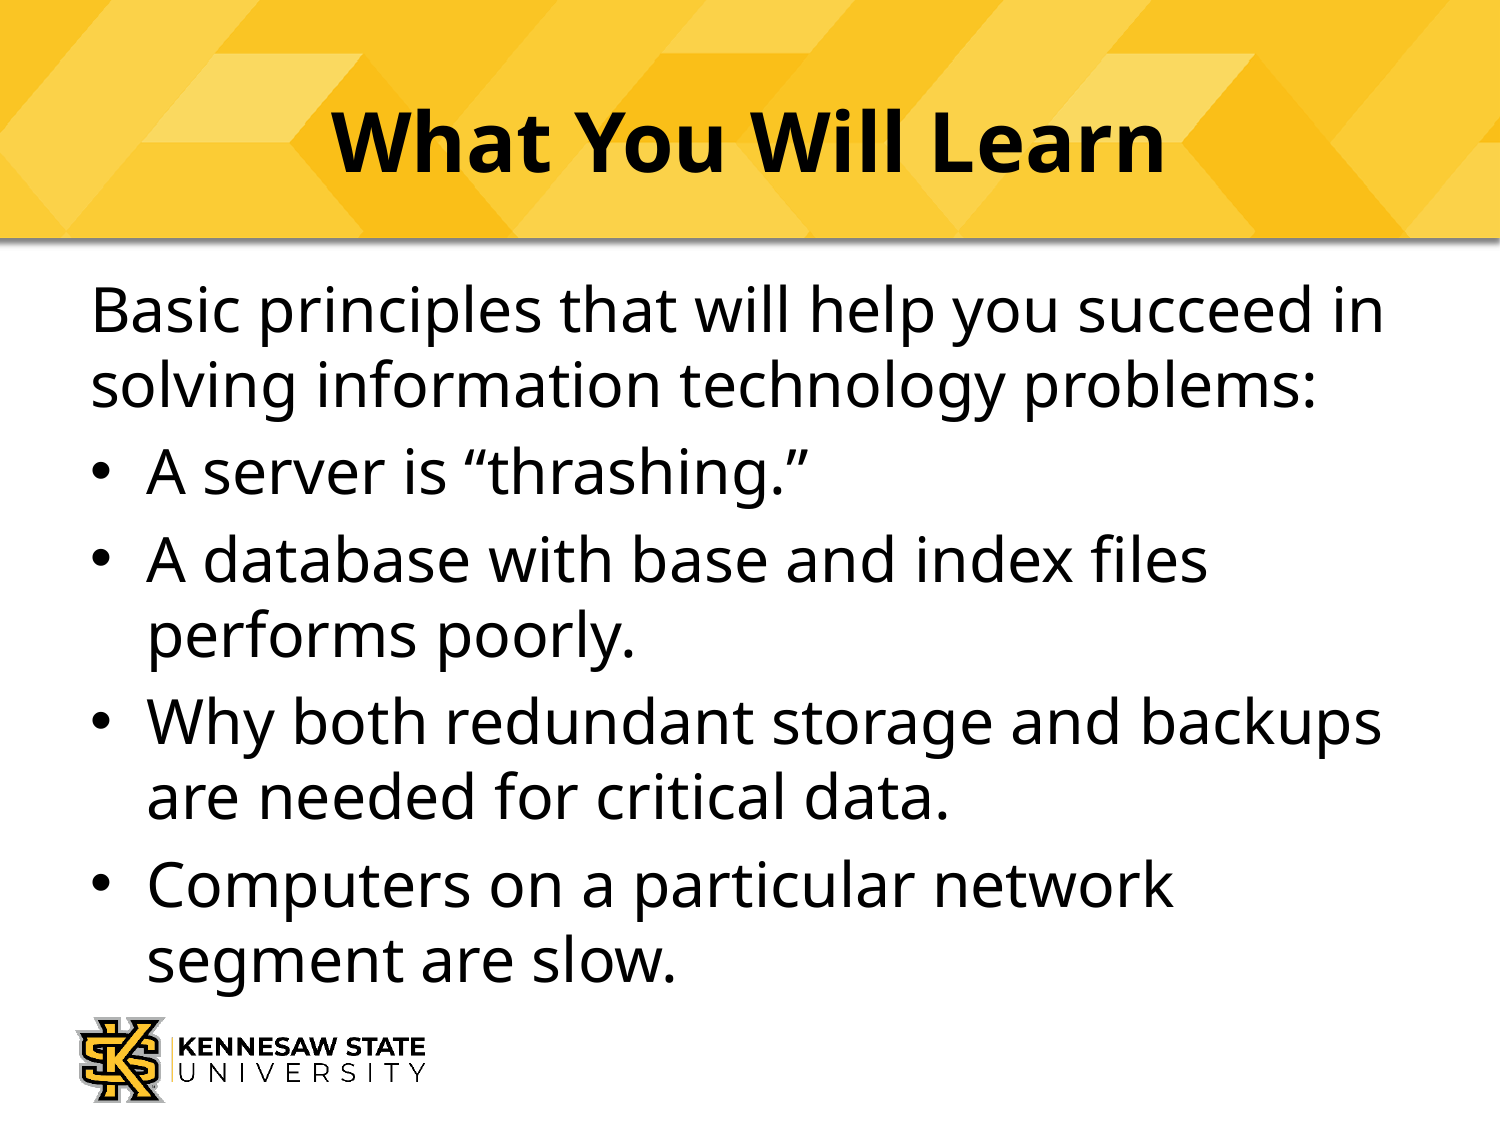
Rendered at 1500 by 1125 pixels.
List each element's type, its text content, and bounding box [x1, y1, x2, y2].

picture [75, 1017, 425, 1103]
list Basic principles that will help you succeed in solving information technology problems: A server is “thrashing.” A database with base and index files performs poorly. Why both redundant storage and backups are needed for critical data. Computers on a particular network segment are slow. [75, 262, 1425, 1005]
title What You Will Learn [75, 45, 1425, 233]
picture [0, 0, 1500, 251]
